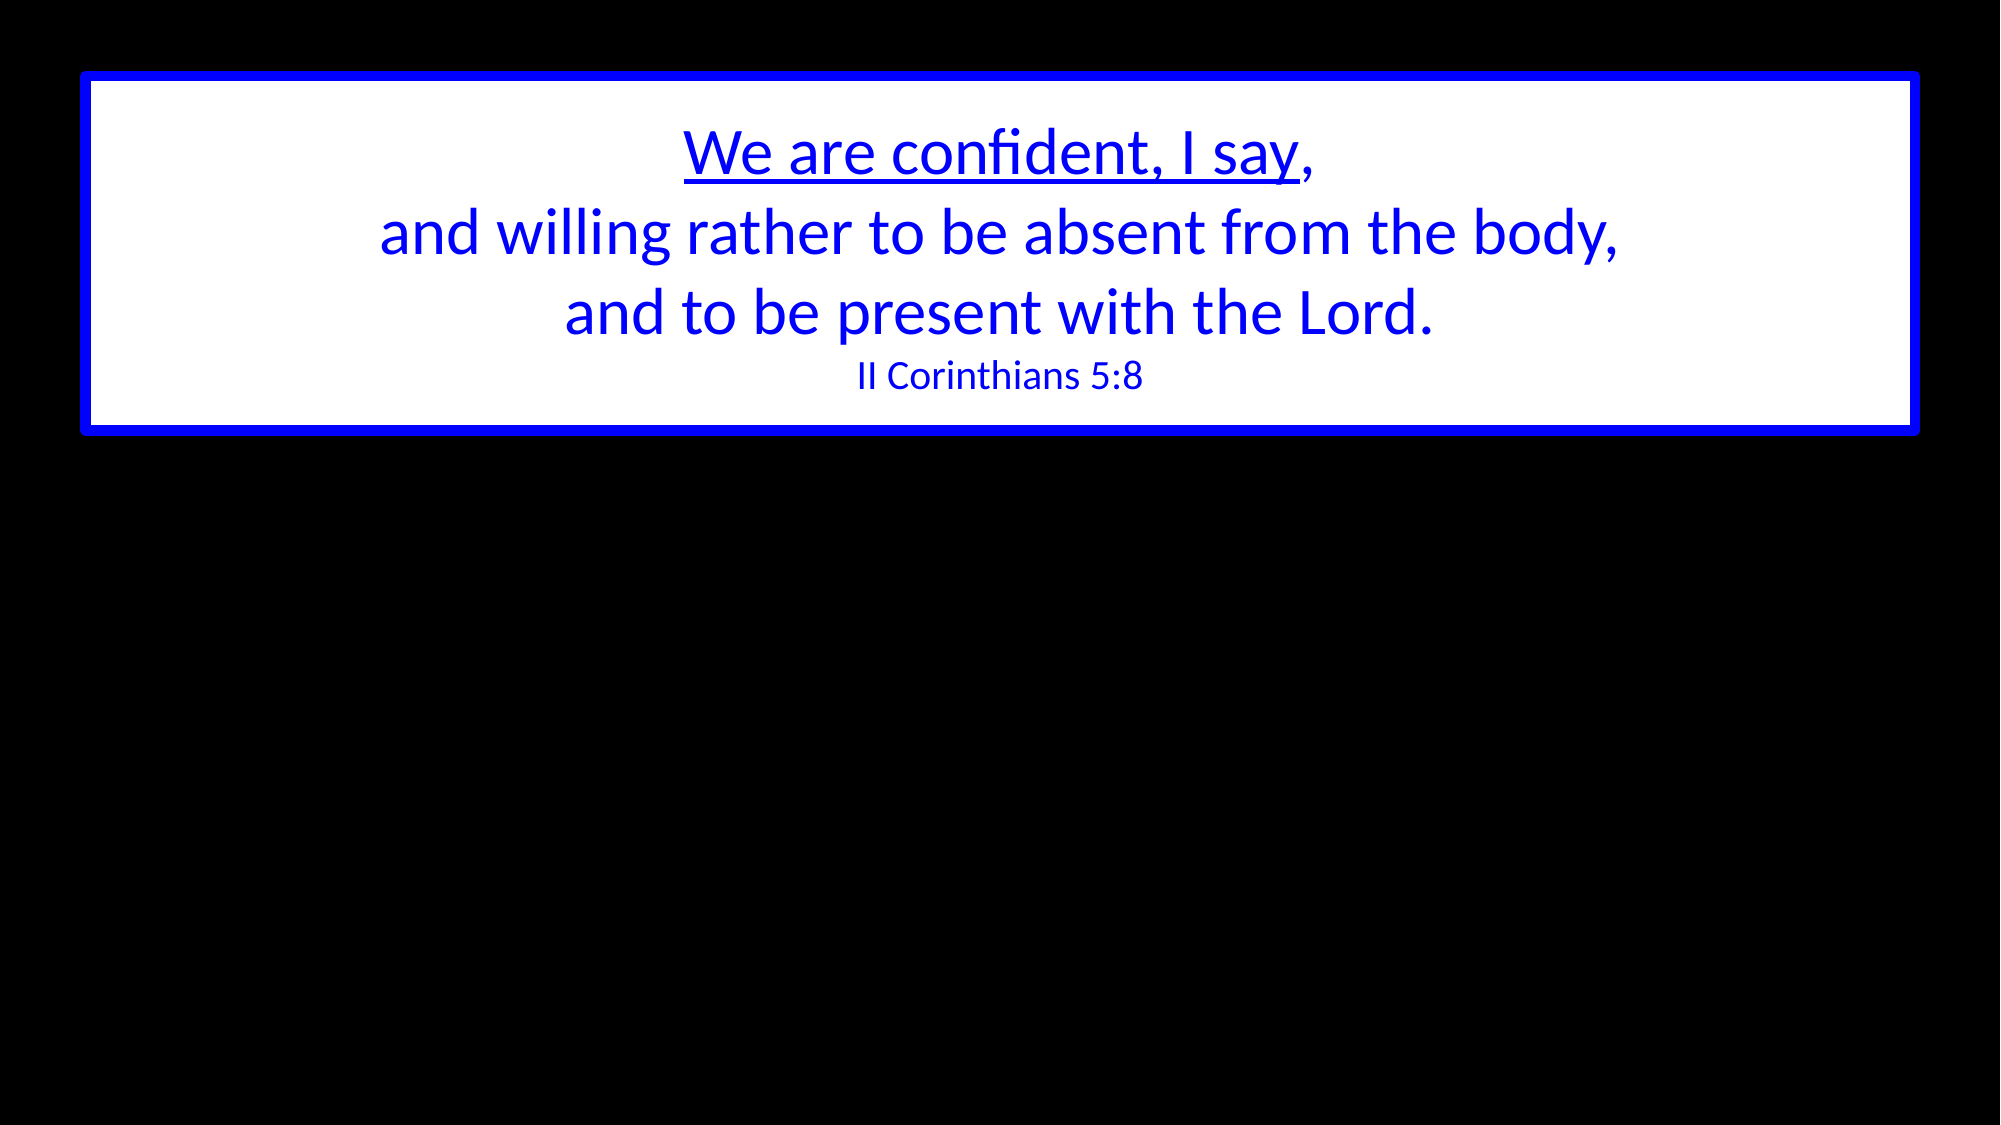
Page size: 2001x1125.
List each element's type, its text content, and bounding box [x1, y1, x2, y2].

text_box We are confident, I say, and willing rather to be absent from the body, and to be present with the Lord. II Corinthians 5:8 [85, 75, 1915, 431]
